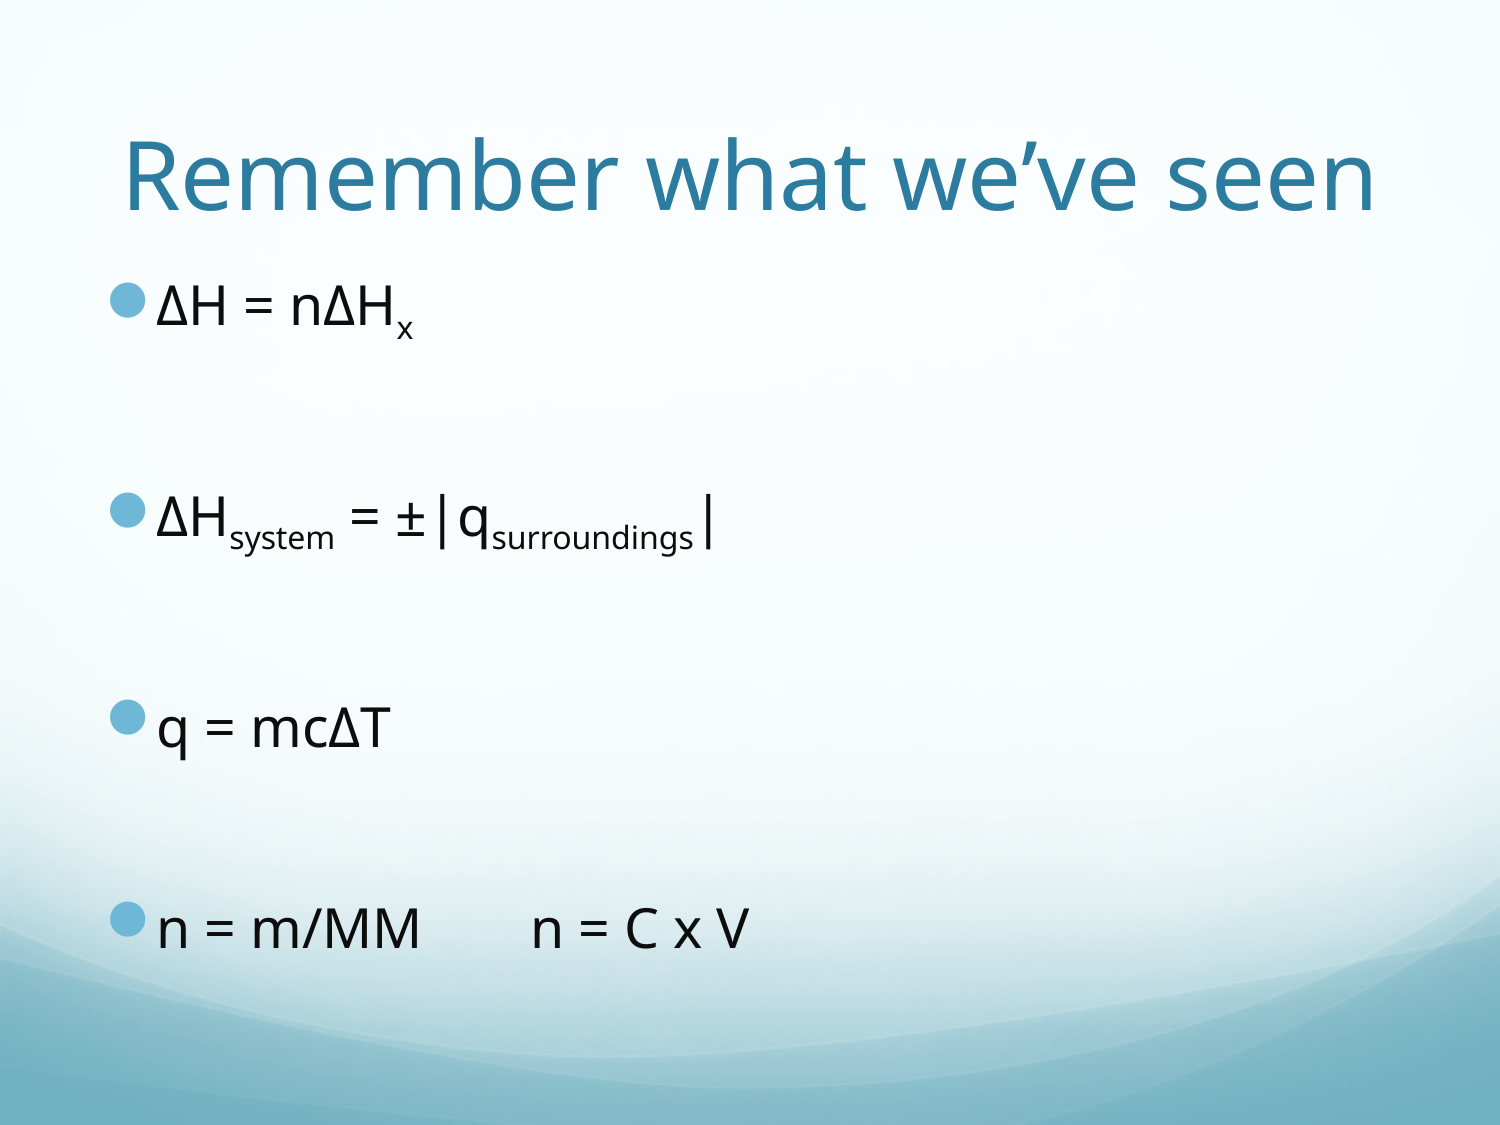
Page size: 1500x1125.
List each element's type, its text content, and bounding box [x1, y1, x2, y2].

title Remember what we’ve seen [90, 17, 1410, 237]
list ΔH = nΔHx ΔHsystem = ±|qsurroundings| q = mcΔT n = m/MM n = C x V [90, 262, 1410, 975]
